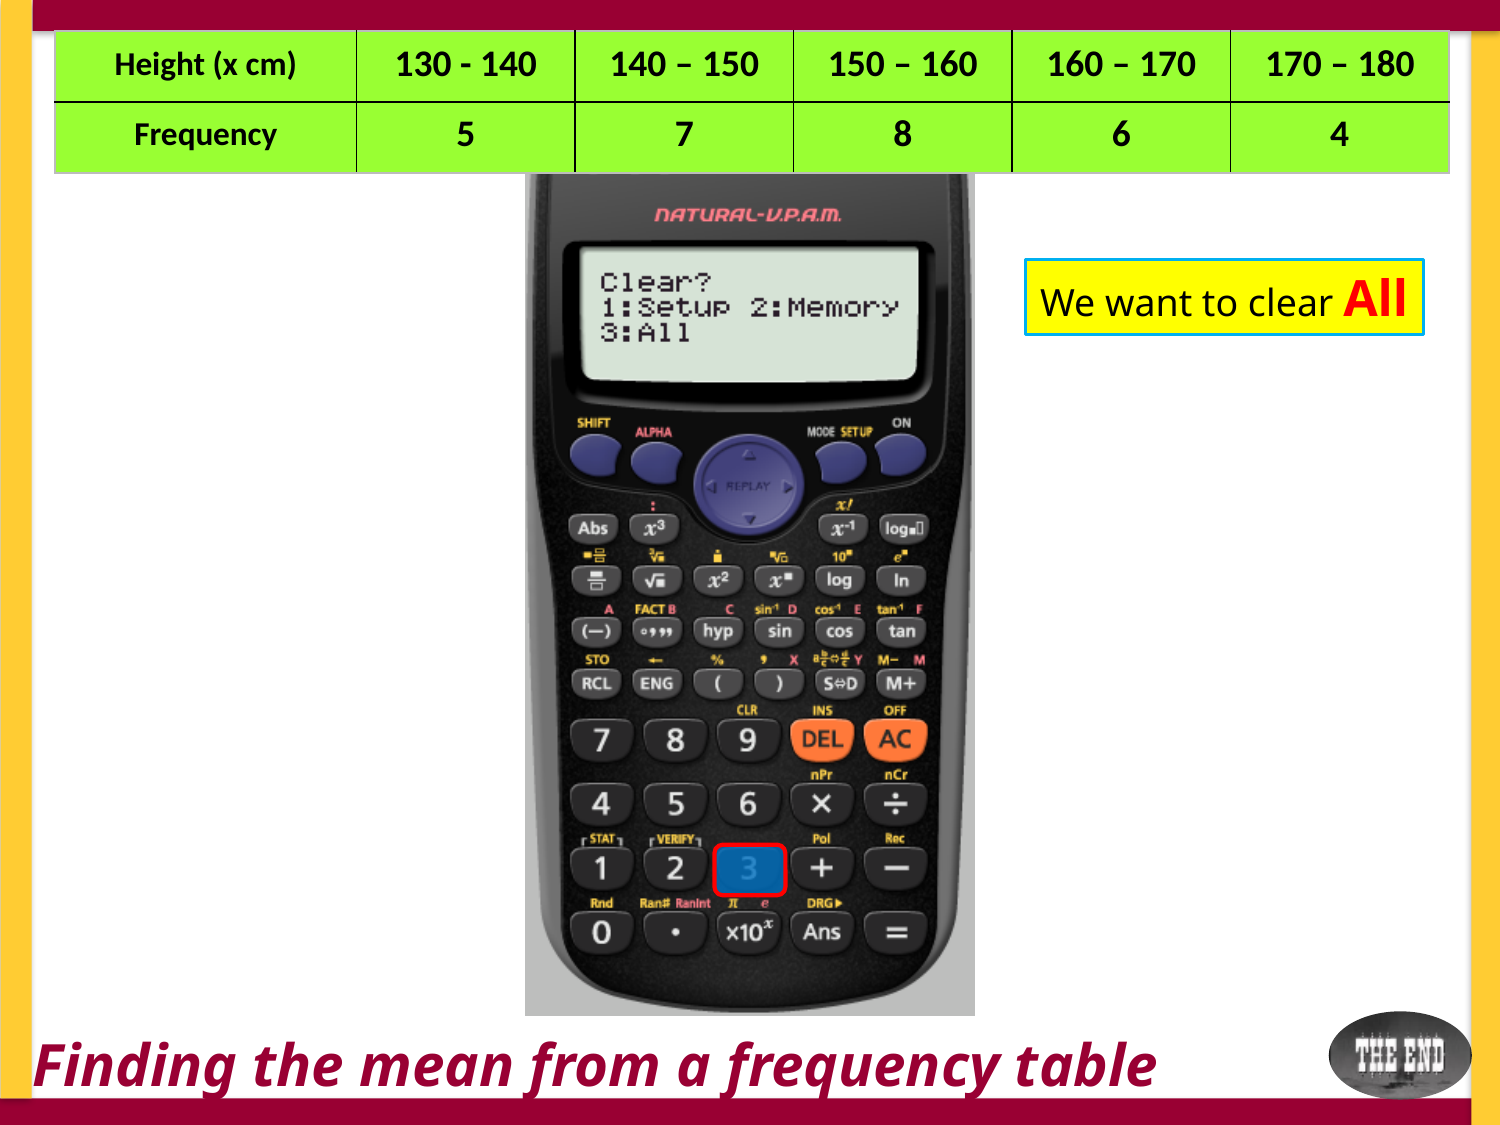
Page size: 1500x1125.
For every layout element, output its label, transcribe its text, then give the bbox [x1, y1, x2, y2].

table_header 130 - 140 [357, 32, 574, 101]
table_header 140 – 150 [576, 32, 793, 101]
table_header 170 – 180 [1231, 32, 1448, 101]
picture [524, 109, 976, 1016]
table_cell Frequency [56, 103, 356, 172]
table_cell 7 [576, 103, 793, 107]
table_cell 4 [1231, 103, 1448, 172]
text_box We want to clear All [1025, 259, 1424, 335]
table_header Height (x cm) [56, 32, 356, 101]
table_cell 6 [1013, 103, 1230, 172]
table_cell 5 [357, 103, 574, 172]
table_header 160 – 170 [1013, 32, 1230, 101]
picture [1328, 1011, 1472, 1100]
table_header 150 – 160 [794, 32, 1011, 101]
table_cell 8 [794, 103, 1011, 172]
